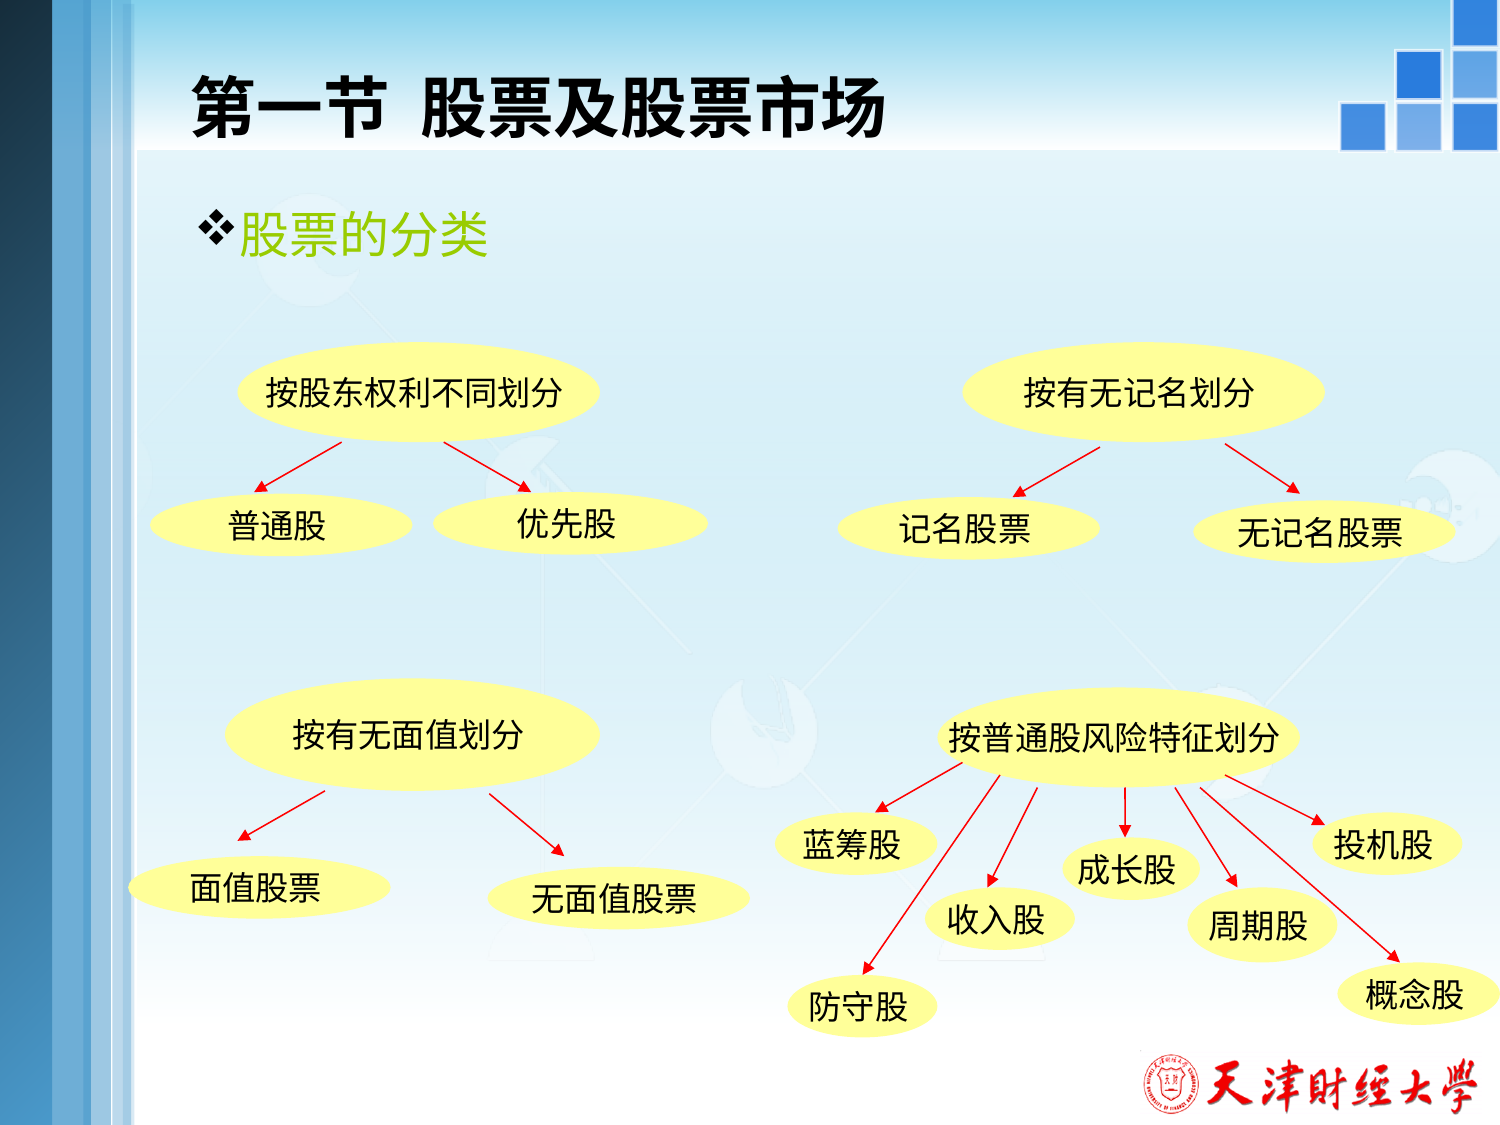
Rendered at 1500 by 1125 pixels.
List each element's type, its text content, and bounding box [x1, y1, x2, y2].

text_box [237, 790, 326, 841]
text_box [1118, 787, 1132, 838]
text_box 普通股 [150, 493, 413, 557]
text_box 收入股 [924, 887, 1075, 950]
text_box 无记名股票 [1193, 500, 1456, 563]
text_box 成长股 [1062, 837, 1200, 900]
text_box [1174, 787, 1238, 888]
text_box [987, 787, 1038, 888]
text_box [1224, 774, 1325, 826]
text_box 概念股 [1337, 962, 1500, 1025]
text_box [443, 442, 532, 493]
picture [132, 150, 1500, 965]
text_box 按有无记名划分 [962, 342, 1325, 443]
text_box 蓝筹股 [774, 812, 938, 875]
text_box 按普通股风险特征划分 [937, 687, 1300, 788]
text_box 投机股 [1312, 812, 1463, 875]
text_box 记名股票 [837, 497, 1101, 560]
text_box [1224, 443, 1300, 494]
text_box [1012, 447, 1101, 498]
text_box 按股东权利不同划分 [237, 342, 600, 443]
picture [1131, 1049, 1500, 1119]
text_box [254, 442, 342, 493]
text_box 按有无面值划分 [224, 678, 600, 791]
text_box [1199, 787, 1400, 963]
text_box 无面值股票 [487, 866, 751, 930]
text_box 优先股 [433, 492, 709, 555]
text_box 面值股票 [128, 856, 391, 919]
text_box 股票的分类 [179, 196, 542, 272]
text_box [862, 774, 1001, 976]
text_box 防守股 [787, 974, 938, 1038]
text_box [489, 793, 565, 857]
text_box 周期股 [1187, 887, 1338, 963]
title 第一节 股票及股票市场 [174, 75, 1175, 138]
text_box [874, 762, 963, 813]
